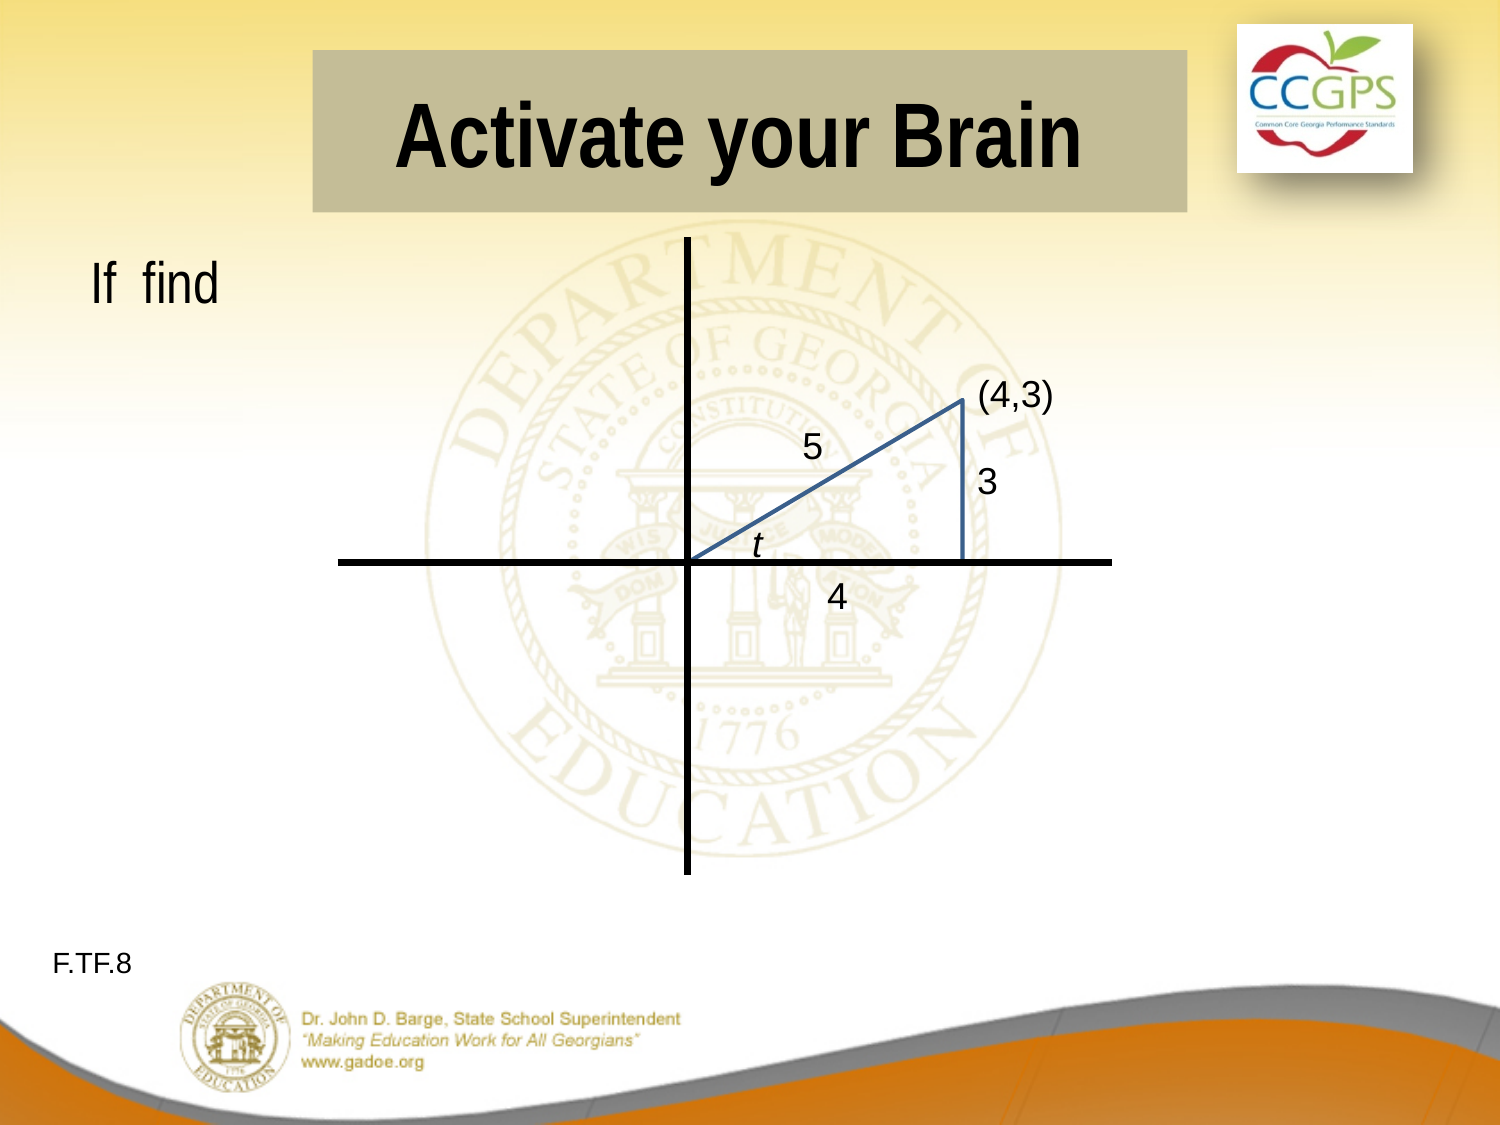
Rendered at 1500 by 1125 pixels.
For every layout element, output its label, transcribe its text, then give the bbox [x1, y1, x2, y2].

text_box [337, 237, 1113, 876]
text_box F.TF.8 [37, 936, 148, 987]
title Activate your Brain [312, 49, 1188, 213]
picture [0, 0, 1500, 1125]
